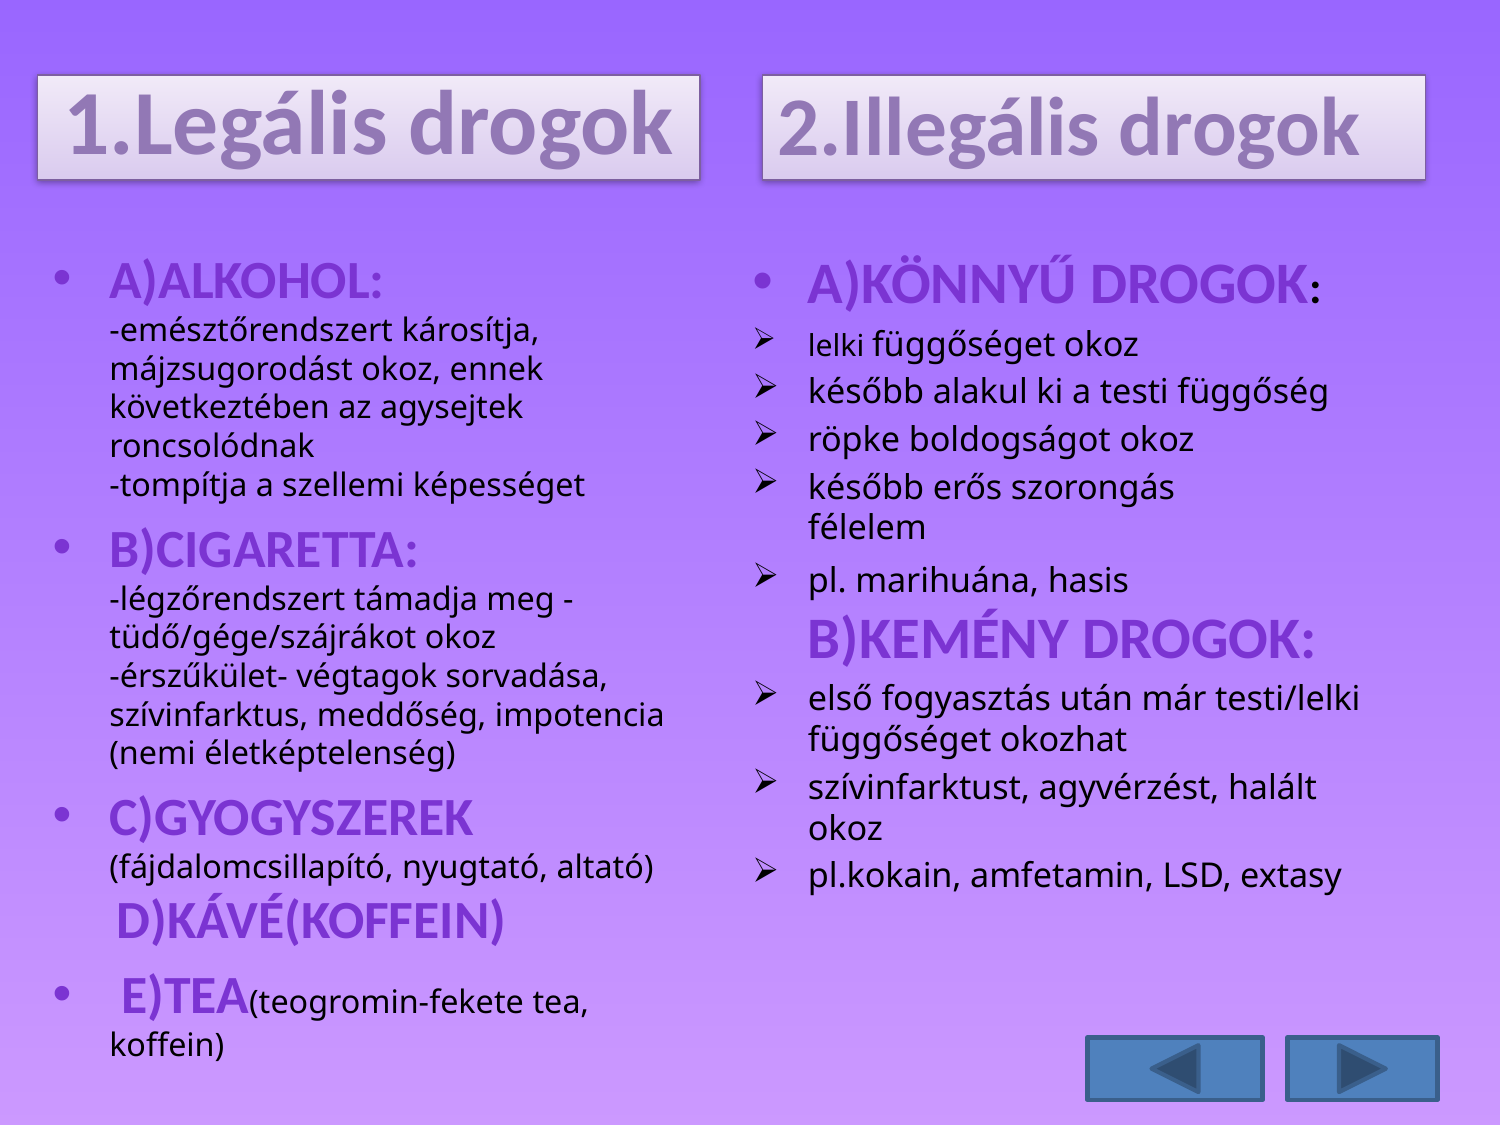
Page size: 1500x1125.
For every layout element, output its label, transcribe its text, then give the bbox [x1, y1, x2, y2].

list A)alkohol: -emésztőrendszert károsítja, májzsugorodást okoz, ennek következtében az agysejtek roncsolódnak -tompítja a szellemi képességet B)cigaretta: -légzőrendszert támadja meg - tüdő/gége/szájrákot okoz -érszűkület- végtagok sorvadása, szívinfarktus, meddőség, impotencia (nemi életképtelenség) C)gyogyszerek (fájdalomcsillapító, nyugtató, altató) D)kávé(koffein) E)tea(teogromin-fekete tea, koffein) [37, 237, 701, 1075]
text_box [1085, 1035, 1265, 1102]
list 2.Illegális drogok [762, 74, 1426, 181]
text_box [1285, 1035, 1440, 1102]
list a)könnyű drogok: lelki függőséget okoz később alakul ki a testi függőség röpke boldogságot okoz később erős szorongás félelem pl. marihuána, hasis b)kemény drogok: első fogyasztás után már testi/lelki függőséget okozhat szívinfarktust, agyvérzést, halált okoz pl.kokain, amfetamin, LSD, extasy [737, 237, 1401, 1038]
list 1.Legális drogok [37, 74, 701, 181]
